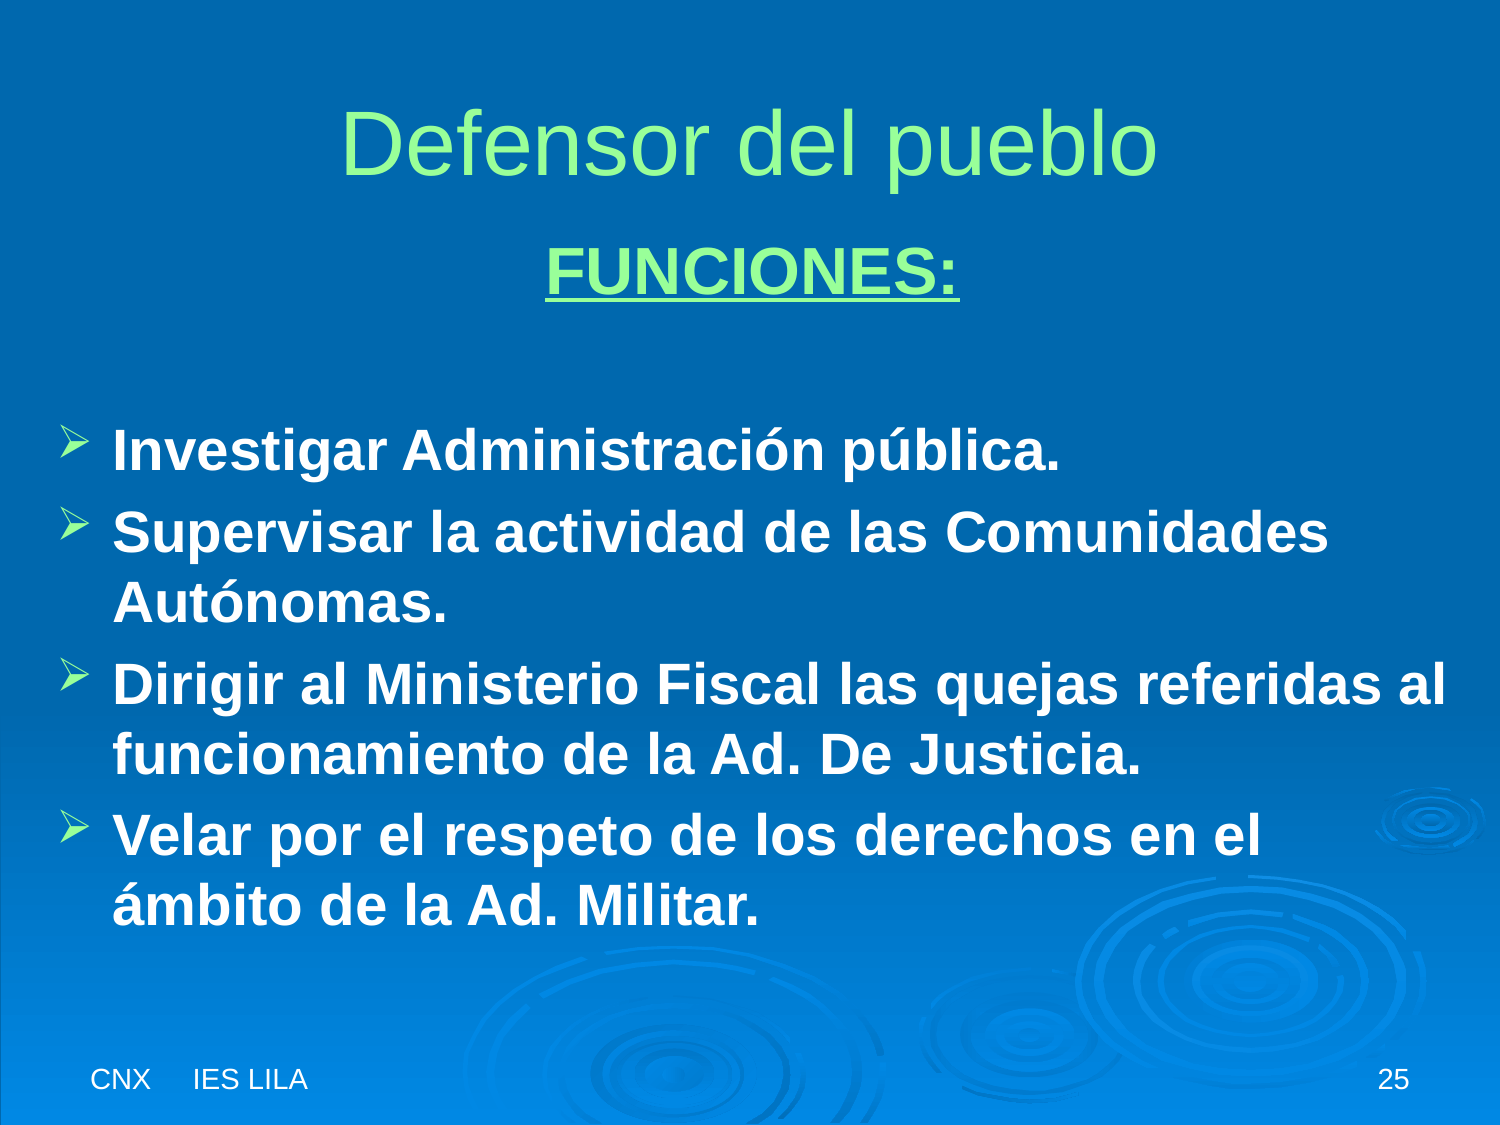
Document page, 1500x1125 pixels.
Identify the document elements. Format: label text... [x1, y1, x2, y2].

slide_number 25 [1074, 1024, 1426, 1103]
slide_number CNX IES LILA [74, 1024, 426, 1103]
list FUNCIONES: Investigar Administración pública. Supervisar la actividad de las Comunidades Autónomas. Dirigir al Ministerio Fiscal las quejas referidas al funcionamiento de la Ad. De Justicia. Velar por el respeto de los derechos en el ámbito de la Ad. Militar. [40, 219, 1465, 1012]
title Defensor del pueblo [74, 45, 1426, 219]
